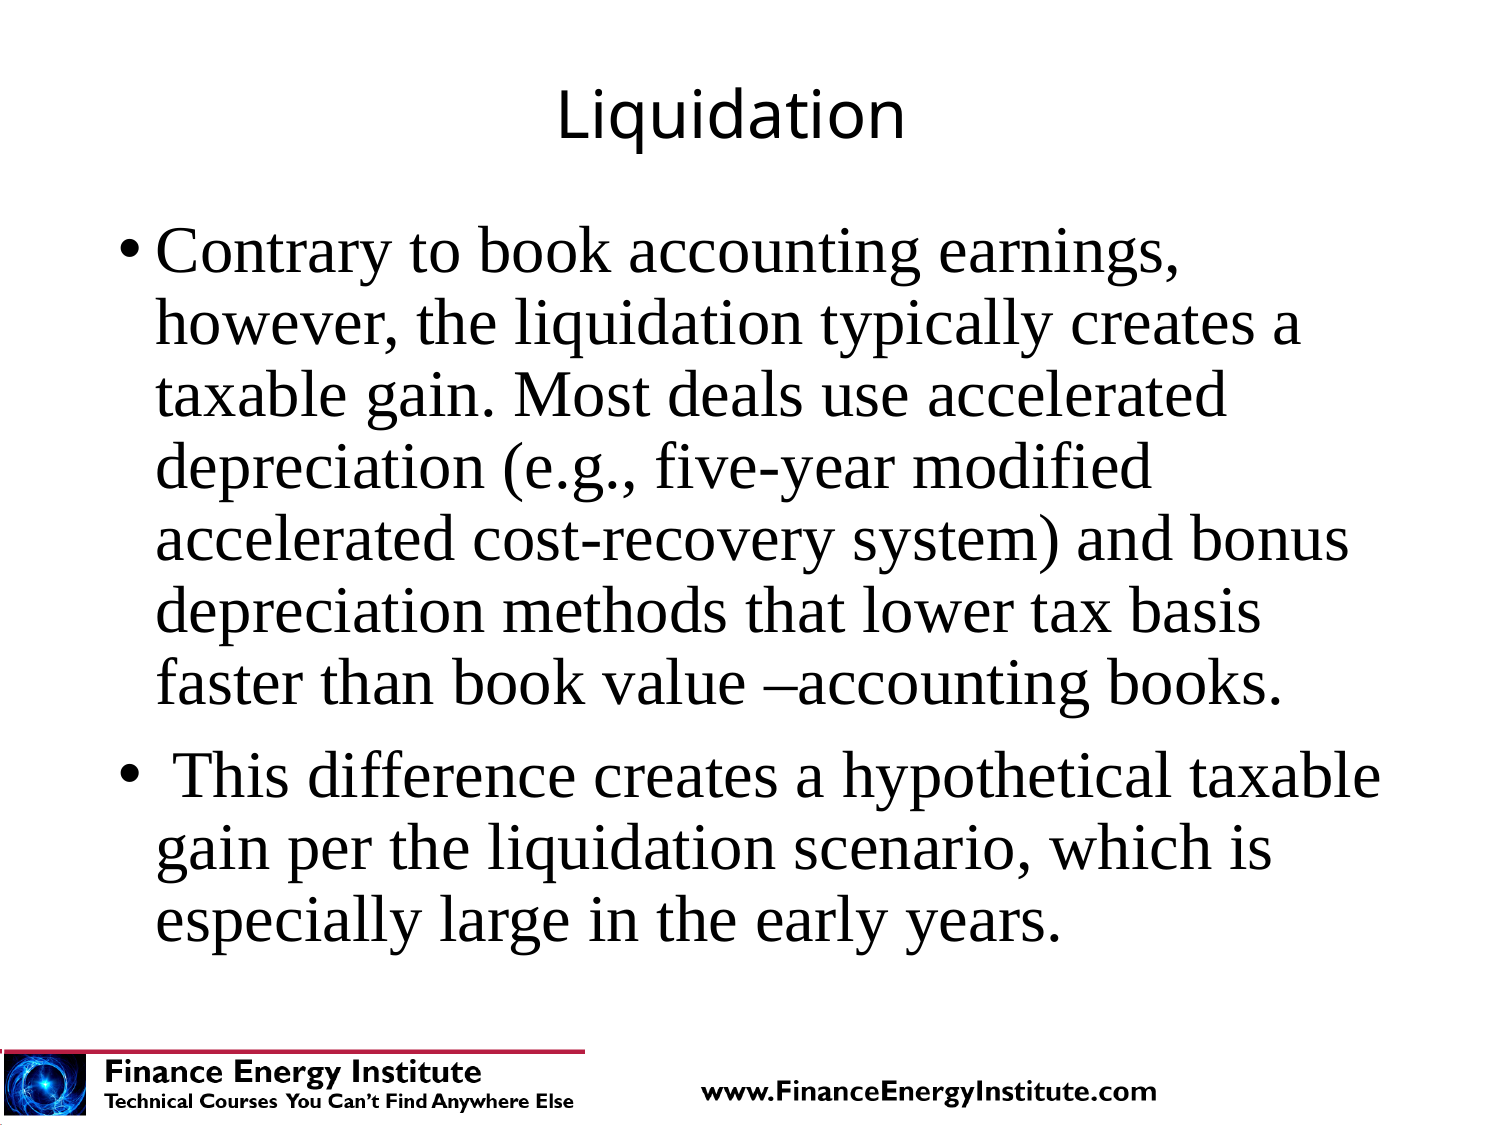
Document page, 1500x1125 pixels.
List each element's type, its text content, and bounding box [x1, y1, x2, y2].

title Liquidation [103, 59, 1361, 174]
list Contrary to book accounting earnings, however, the liquidation typically creates a taxable gain. Most deals use accelerated depreciation (e.g., five-year modified accelerated cost-recovery system) and bonus depreciation methods that lower tax basis faster than book value –accounting books. This difference creates a hypothetical taxable gain per the liquidation scenario, which is especially large in the early years. [103, 207, 1400, 1014]
picture [696, 1074, 1166, 1112]
picture [0, 1042, 585, 1125]
